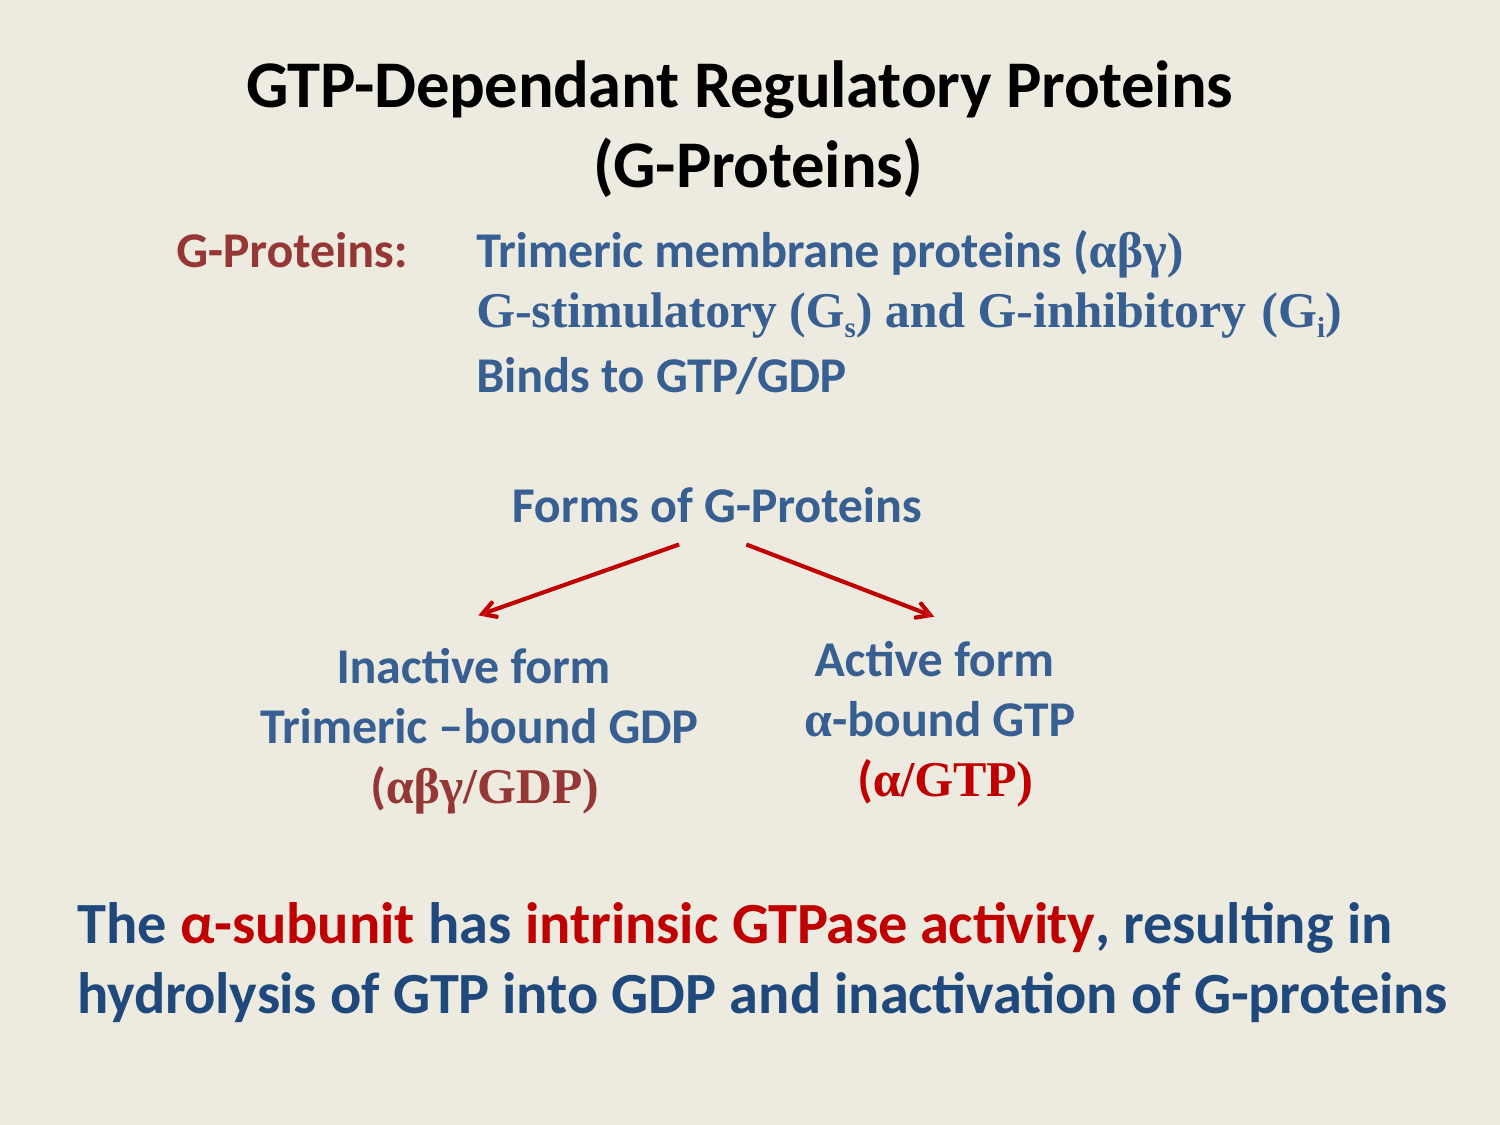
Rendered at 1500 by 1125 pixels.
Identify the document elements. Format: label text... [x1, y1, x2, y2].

text_box Forms of G-Proteins [509, 472, 927, 533]
text_box Active form α-bound GTP (α/GTP) [801, 626, 1078, 807]
text_box Inactive form Trimeric –bound GDP (αβγ/GDP) [256, 633, 701, 814]
text_box [745, 542, 935, 620]
text_box Trimeric membrane proteins (αβγ) G-stimulatory (Gs) and G-inhibitory (Gi) Binds to GTP/GDP [474, 217, 1348, 403]
text_box G-Proteins: [174, 217, 413, 278]
text_box [478, 542, 680, 619]
title GTP-Dependant Regulatory Proteins (G-Proteins) [244, 40, 1245, 229]
text_box The α-subunit has intrinsic GTPase activity, resulting in hydrolysis of GTP into GDP and inactivation of G-proteins [75, 885, 1460, 1026]
